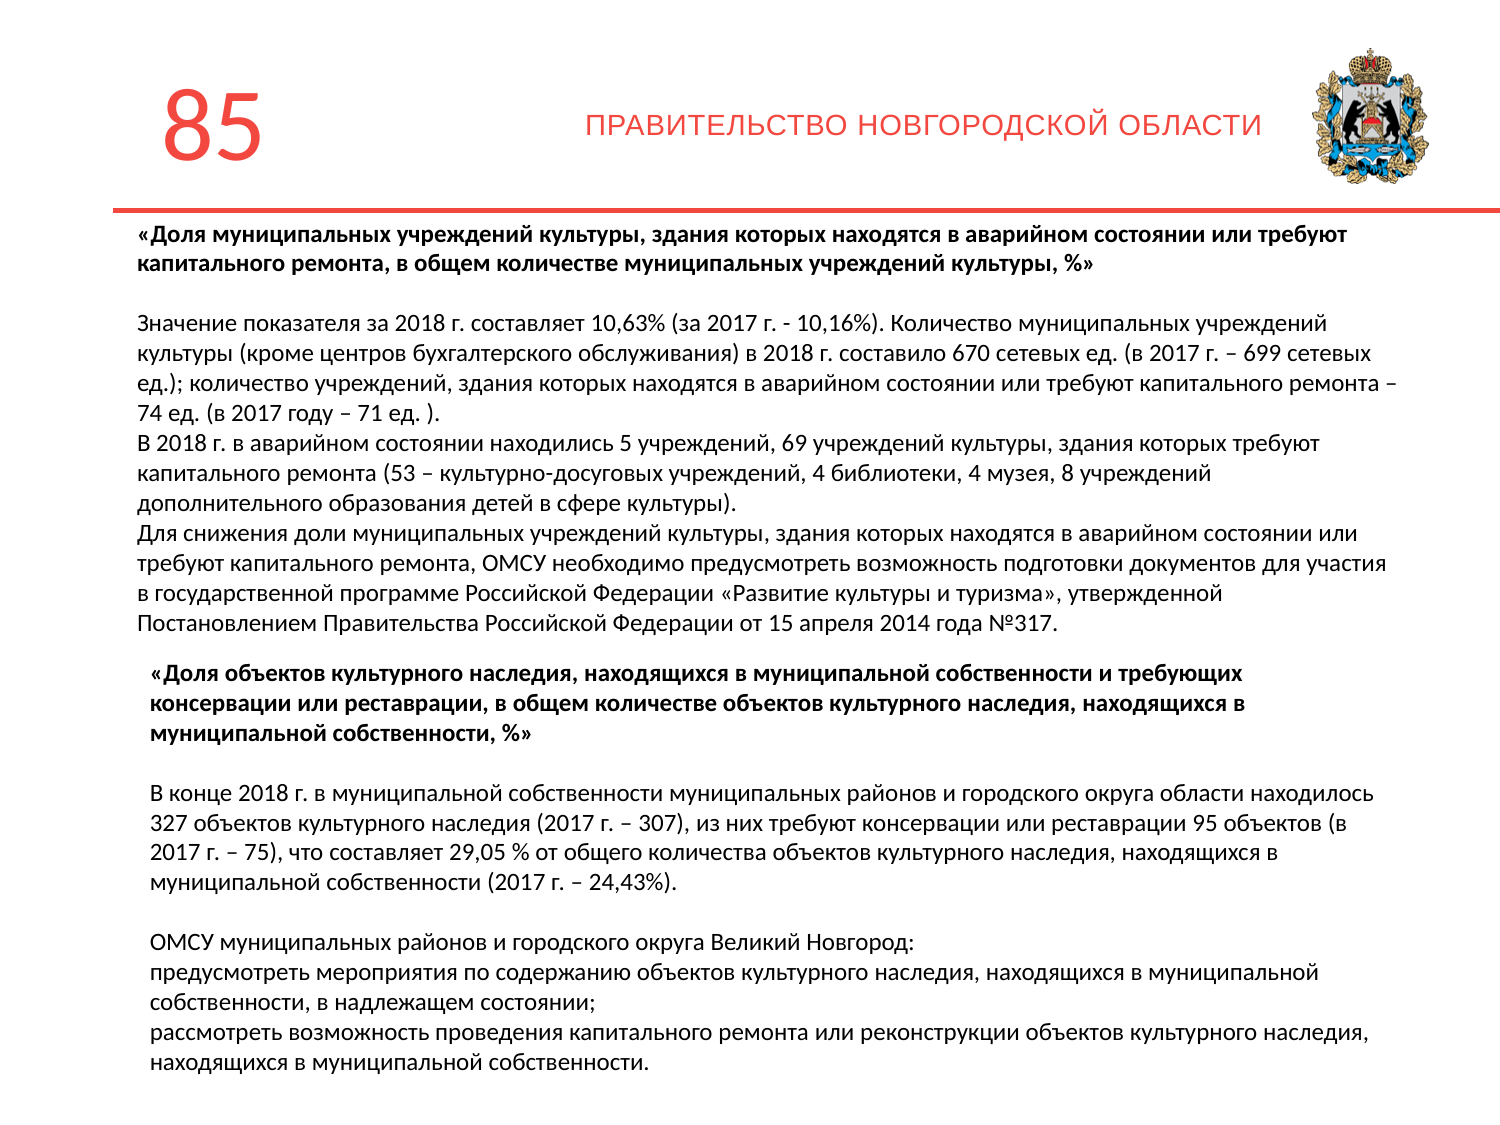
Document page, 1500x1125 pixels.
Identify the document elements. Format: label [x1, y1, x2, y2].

text_box [135, 648, 1404, 1083]
text_box [146, 48, 282, 189]
text_box [122, 209, 1417, 644]
picture [1311, 48, 1429, 184]
text_box [570, 102, 1311, 147]
